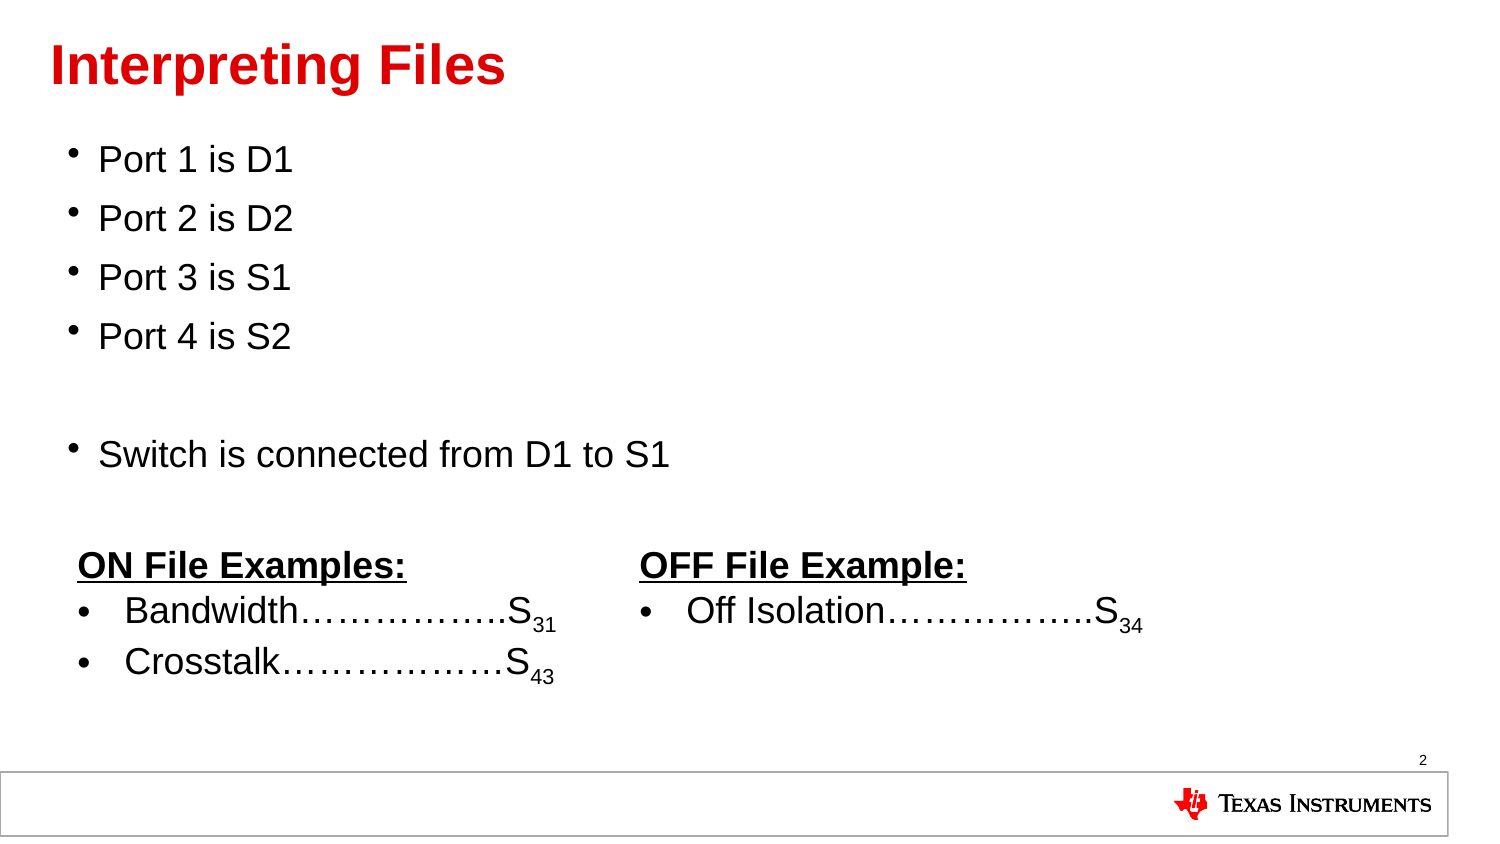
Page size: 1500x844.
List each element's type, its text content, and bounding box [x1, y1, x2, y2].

list Port 1 is D1 Port 2 is D2 Port 3 is S1 Port 4 is S2 Switch is connected from D1 to S1 [54, 128, 1444, 738]
text_box ON File Examples: Bandwidth……………..S31 Crosstalk………………S43 [62, 533, 572, 696]
text_box OFF File Example: Off Isolation……………..S34 [624, 533, 1159, 645]
slide_number 2 [1089, 744, 1440, 770]
title Interpreting Files [37, 17, 1426, 119]
picture [1174, 788, 1431, 820]
